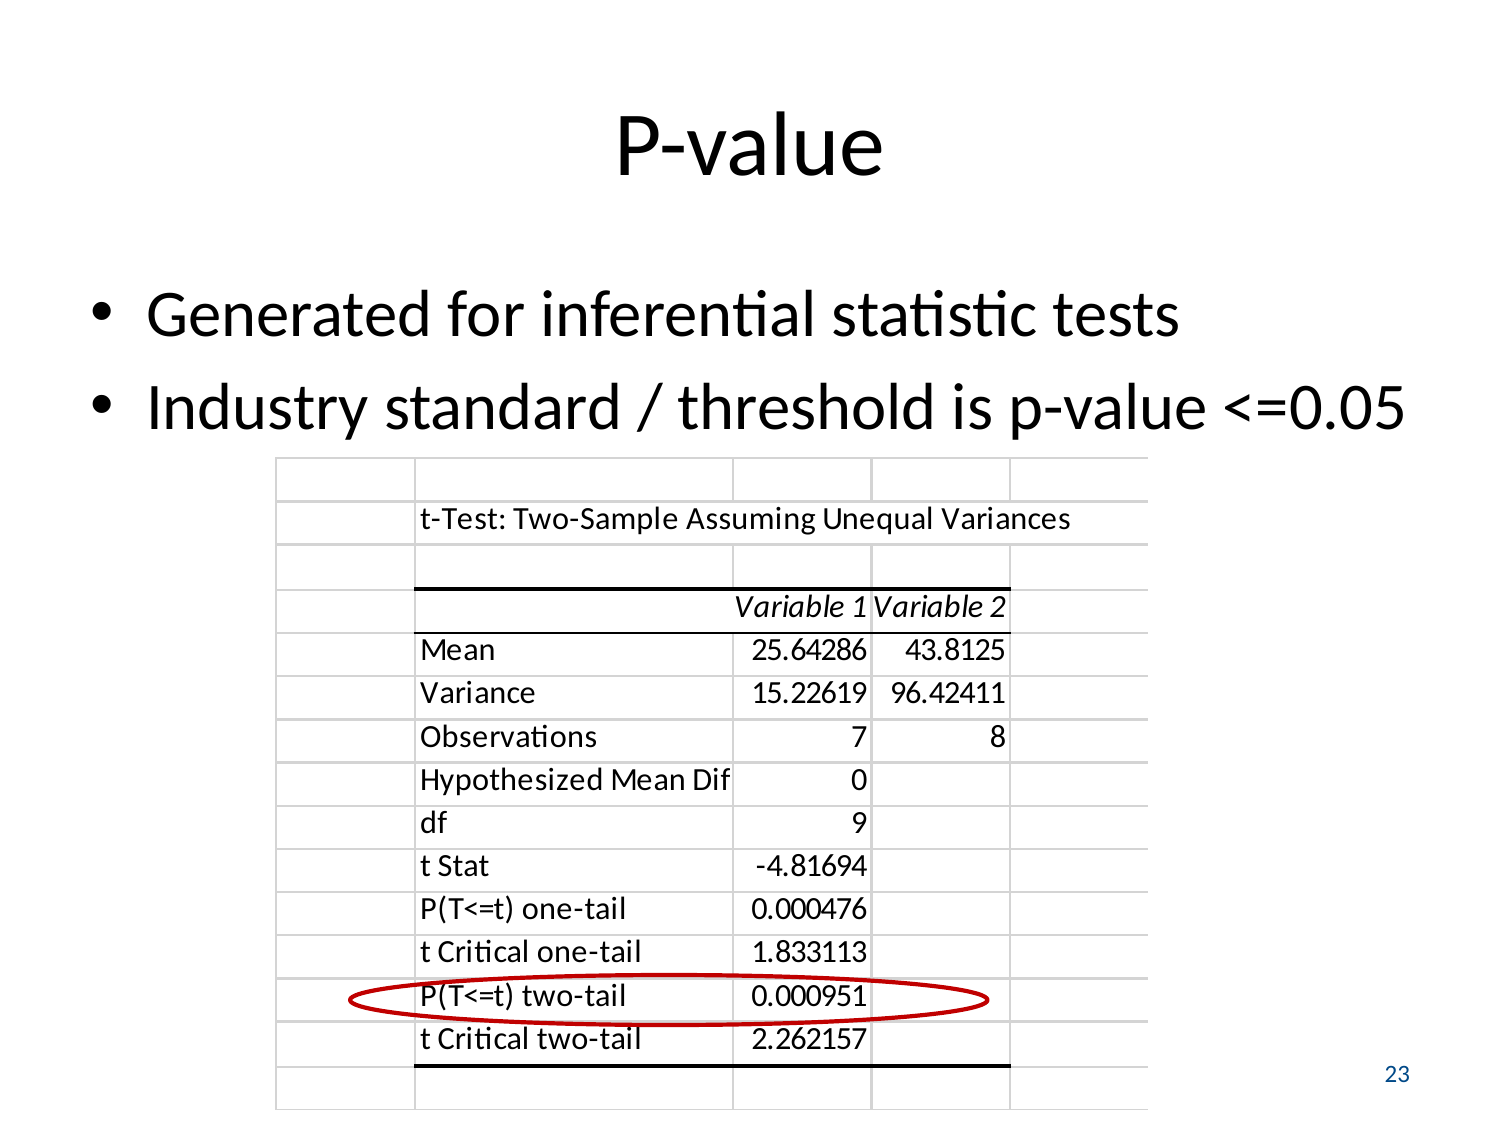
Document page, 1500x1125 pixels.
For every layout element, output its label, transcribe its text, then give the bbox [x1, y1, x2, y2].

slide_number 23 [1154, 1042, 1425, 1103]
picture [274, 456, 1151, 1112]
list Generated for inferential statistic tests Industry standard / threshold is p-value <=0.05 [75, 262, 1425, 1005]
title P-value [75, 45, 1425, 233]
